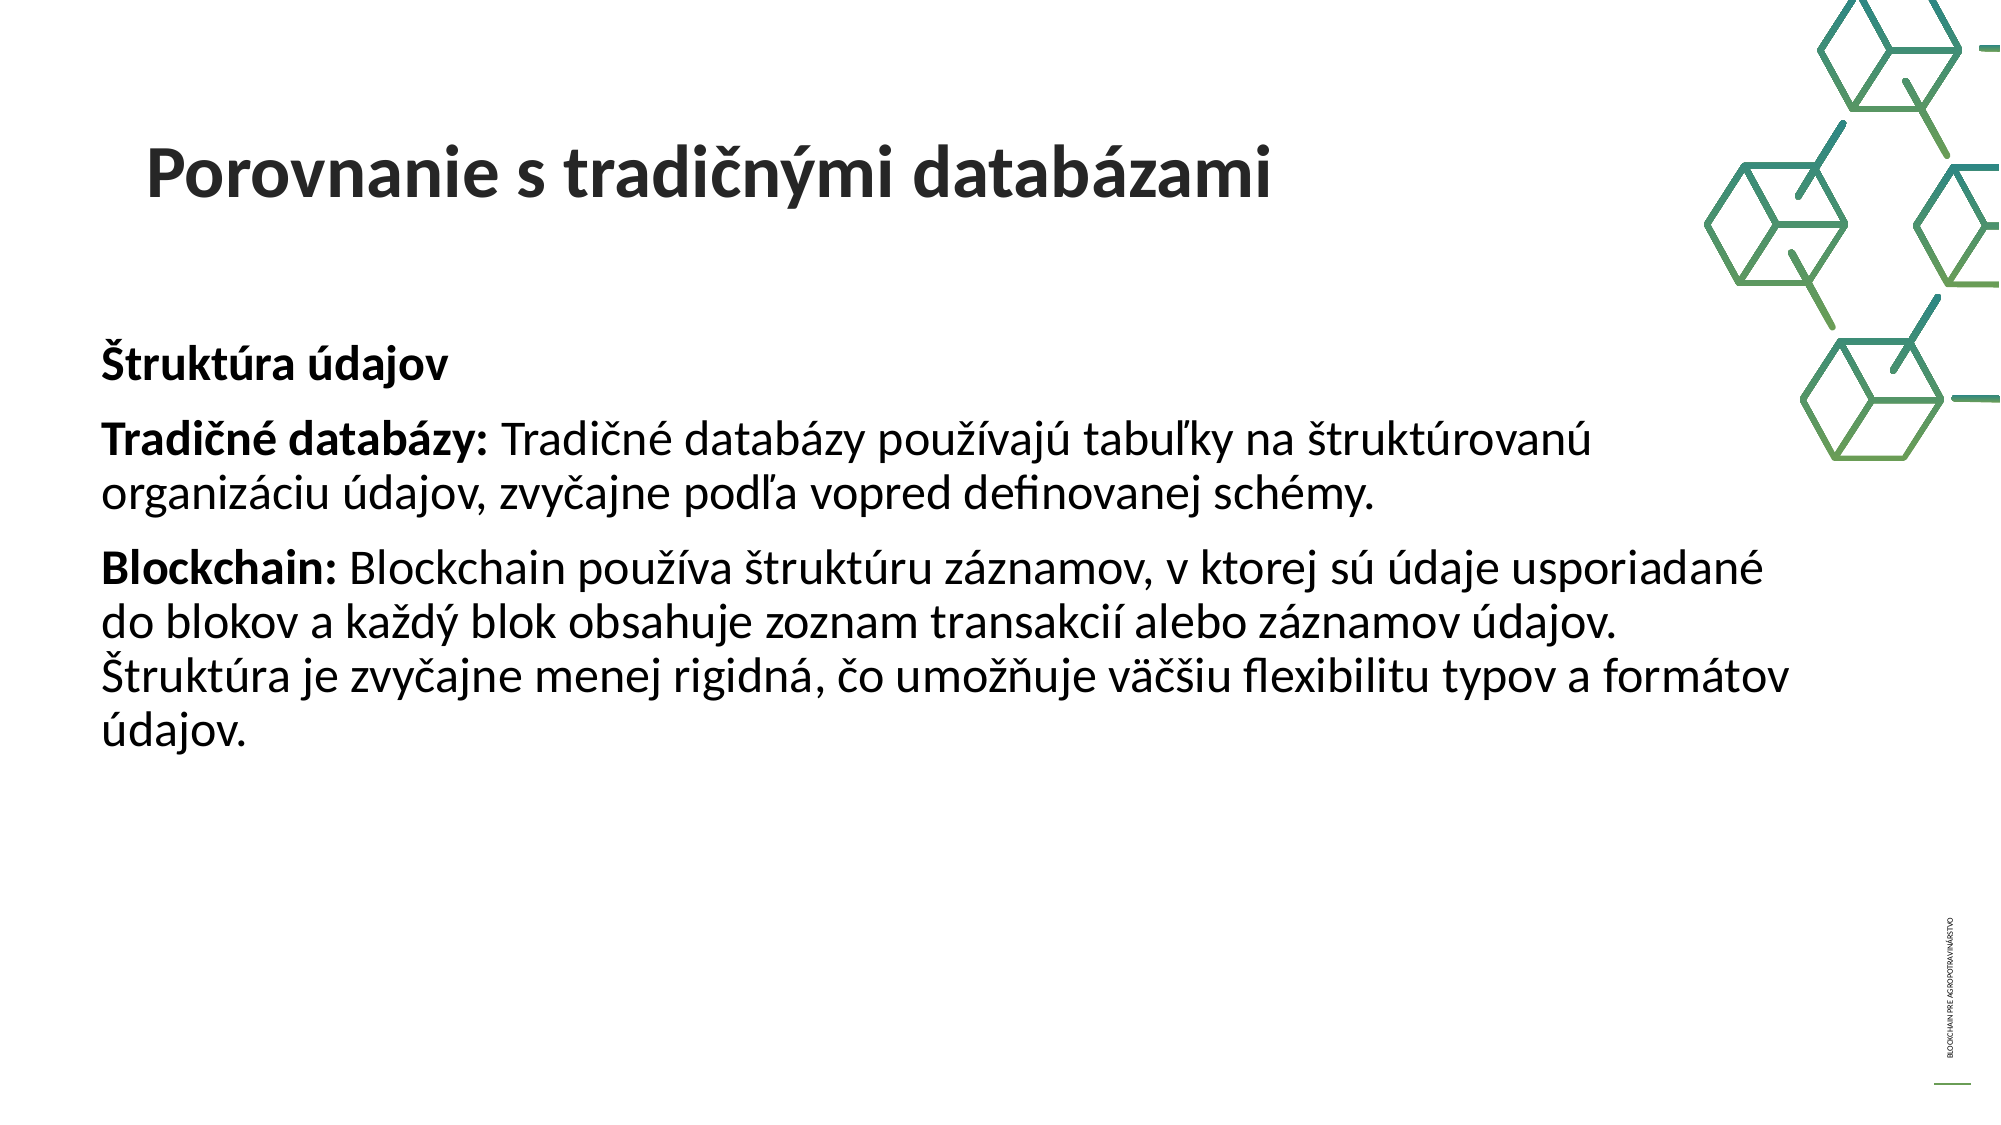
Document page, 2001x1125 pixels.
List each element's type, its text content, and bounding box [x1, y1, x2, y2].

list Štruktúra údajov Tradičné databázy: Tradičné databázy používajú tabuľky na štruktúrovanú organizáciu údajov, zvyčajne podľa vopred definovanej schémy. Blockchain: Blockchain používa štruktúru záznamov, v ktorej sú údaje usporiadané do blokov a každý blok obsahuje zoznam transakcií alebo záznamov údajov. Štruktúra je zvyčajne menej rigidná, čo umožňuje väčšiu flexibilitu typov a formátov údajov. [86, 329, 1825, 1100]
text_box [1703, 0, 2000, 462]
list Porovnanie s tradičnými databázami [130, 124, 1698, 337]
